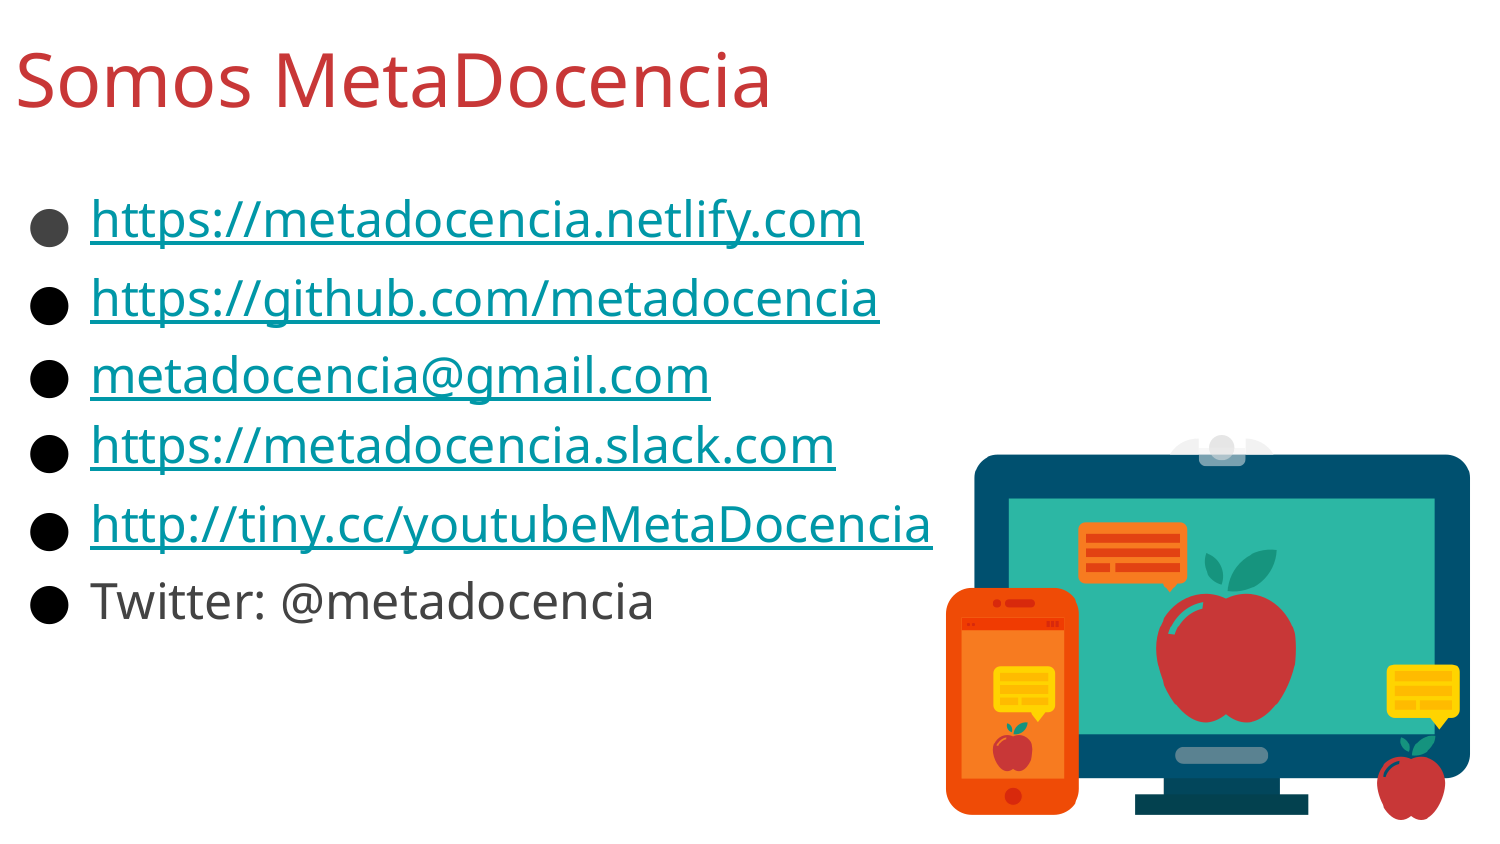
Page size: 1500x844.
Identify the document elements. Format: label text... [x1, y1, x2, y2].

text_box https://metadocencia.netlify.com https://github.com/metadocencia metadocencia@gmail.com https://metadocencia.slack.com http://tiny.cc/youtubeMetaDocencia Twitter: @metadocencia [0, 162, 1201, 655]
text_box Somos MetaDocencia [0, 0, 1172, 162]
picture [943, 431, 1472, 822]
